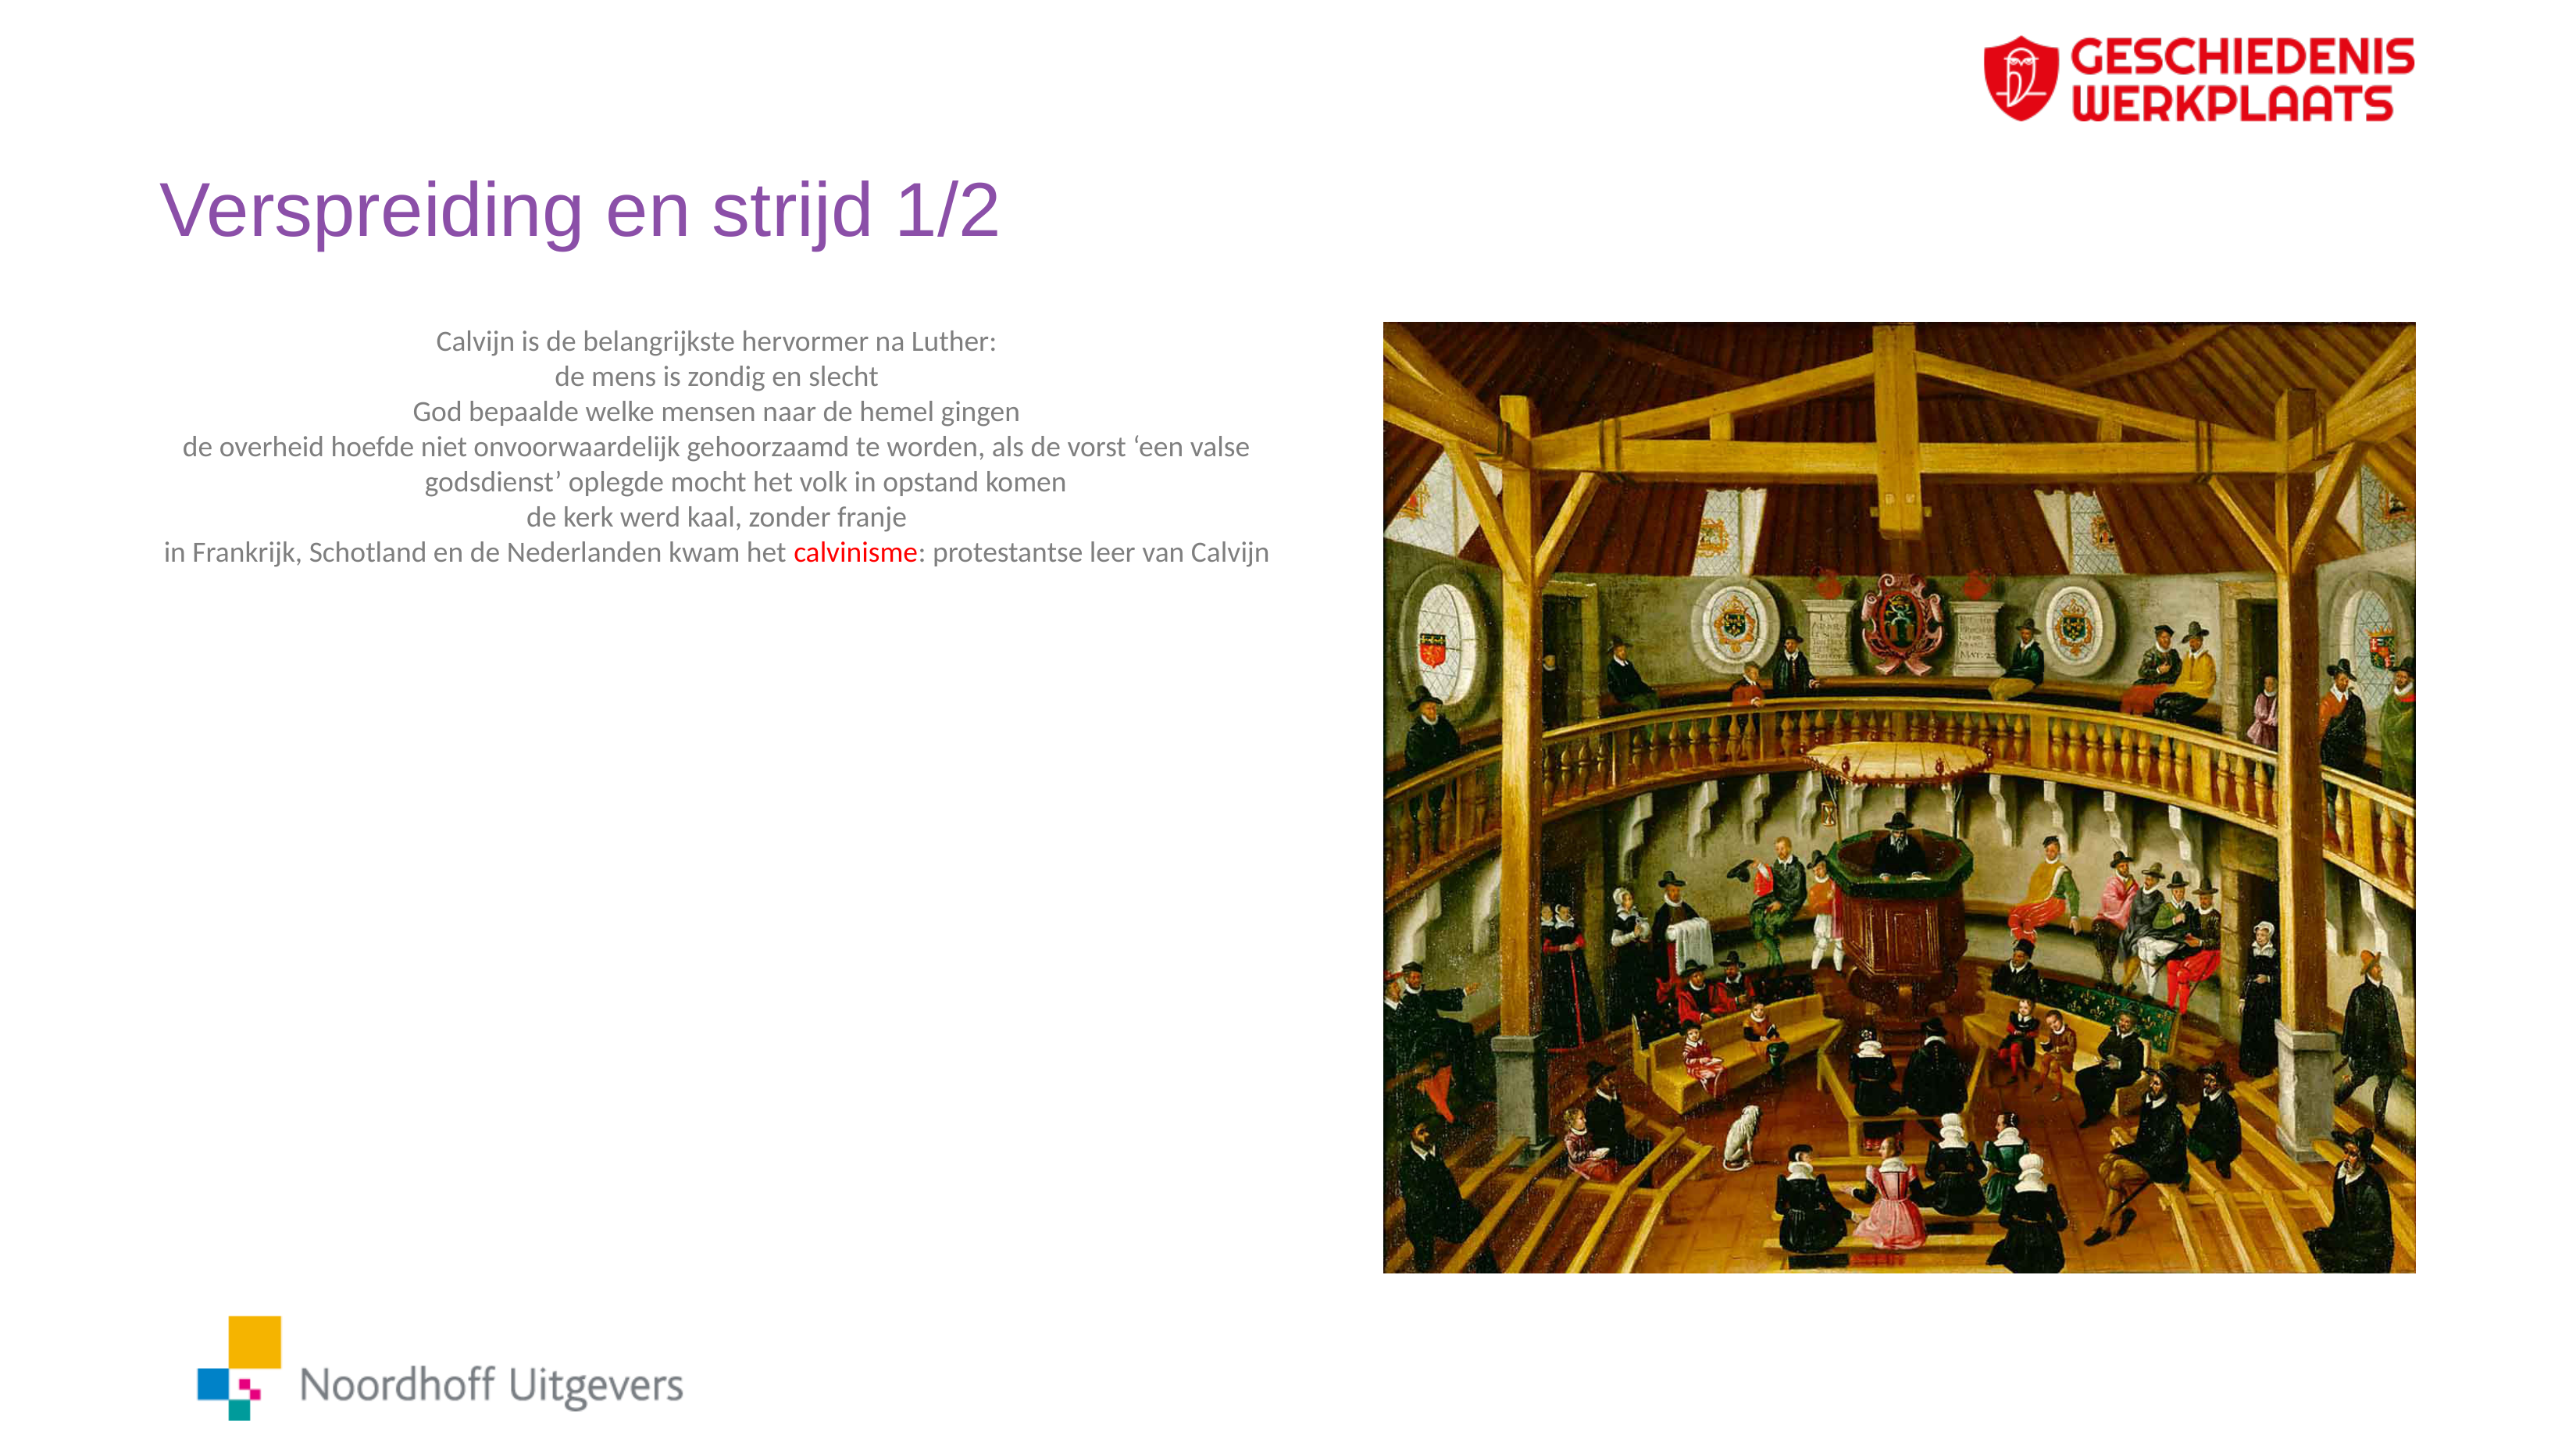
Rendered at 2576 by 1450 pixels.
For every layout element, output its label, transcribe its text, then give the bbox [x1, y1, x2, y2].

picture [159, 1288, 802, 1449]
title Verspreiding en strijd 1/2 [159, 159, 2416, 266]
list Calvijn is de belangrijkste hervormer na Luther: de mens is zondig en slecht God bepaalde welke mensen naar de hemel gingen de overheid hoefde niet onvoorwaardelijk gehoorzaamd te worden, als de vorst ‘een valse godsdienst’ oplegde mocht het volk in opstand komen de kerk werd kaal, zonder franje in Frankrijk, Schotland en de Nederlanden kwam het calvinisme: protestantse leer van Calvijn [159, 322, 1288, 1288]
picture [1383, 322, 2416, 1273]
picture [1610, 0, 2576, 161]
